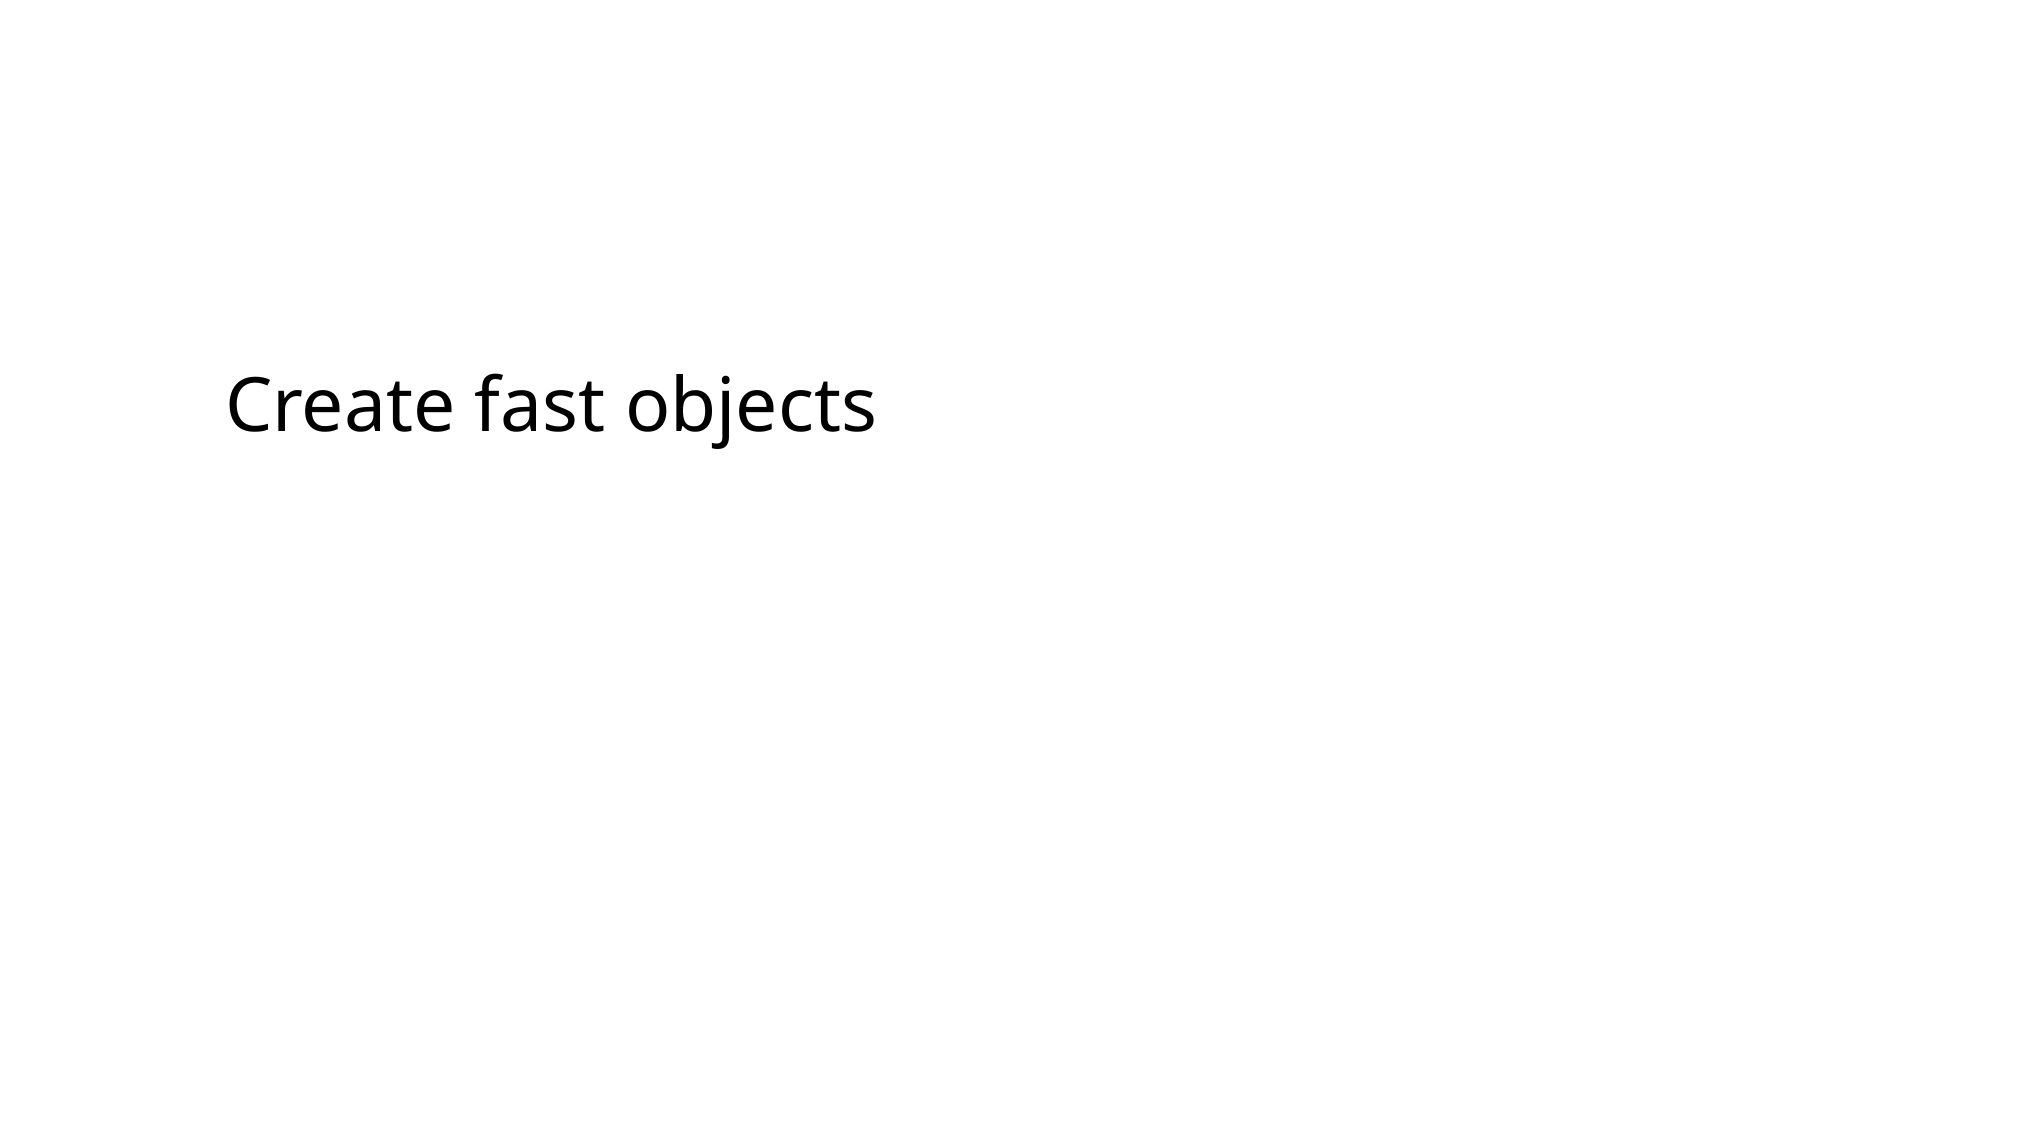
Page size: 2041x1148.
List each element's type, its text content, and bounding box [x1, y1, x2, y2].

title Create fast objects [195, 348, 1846, 499]
